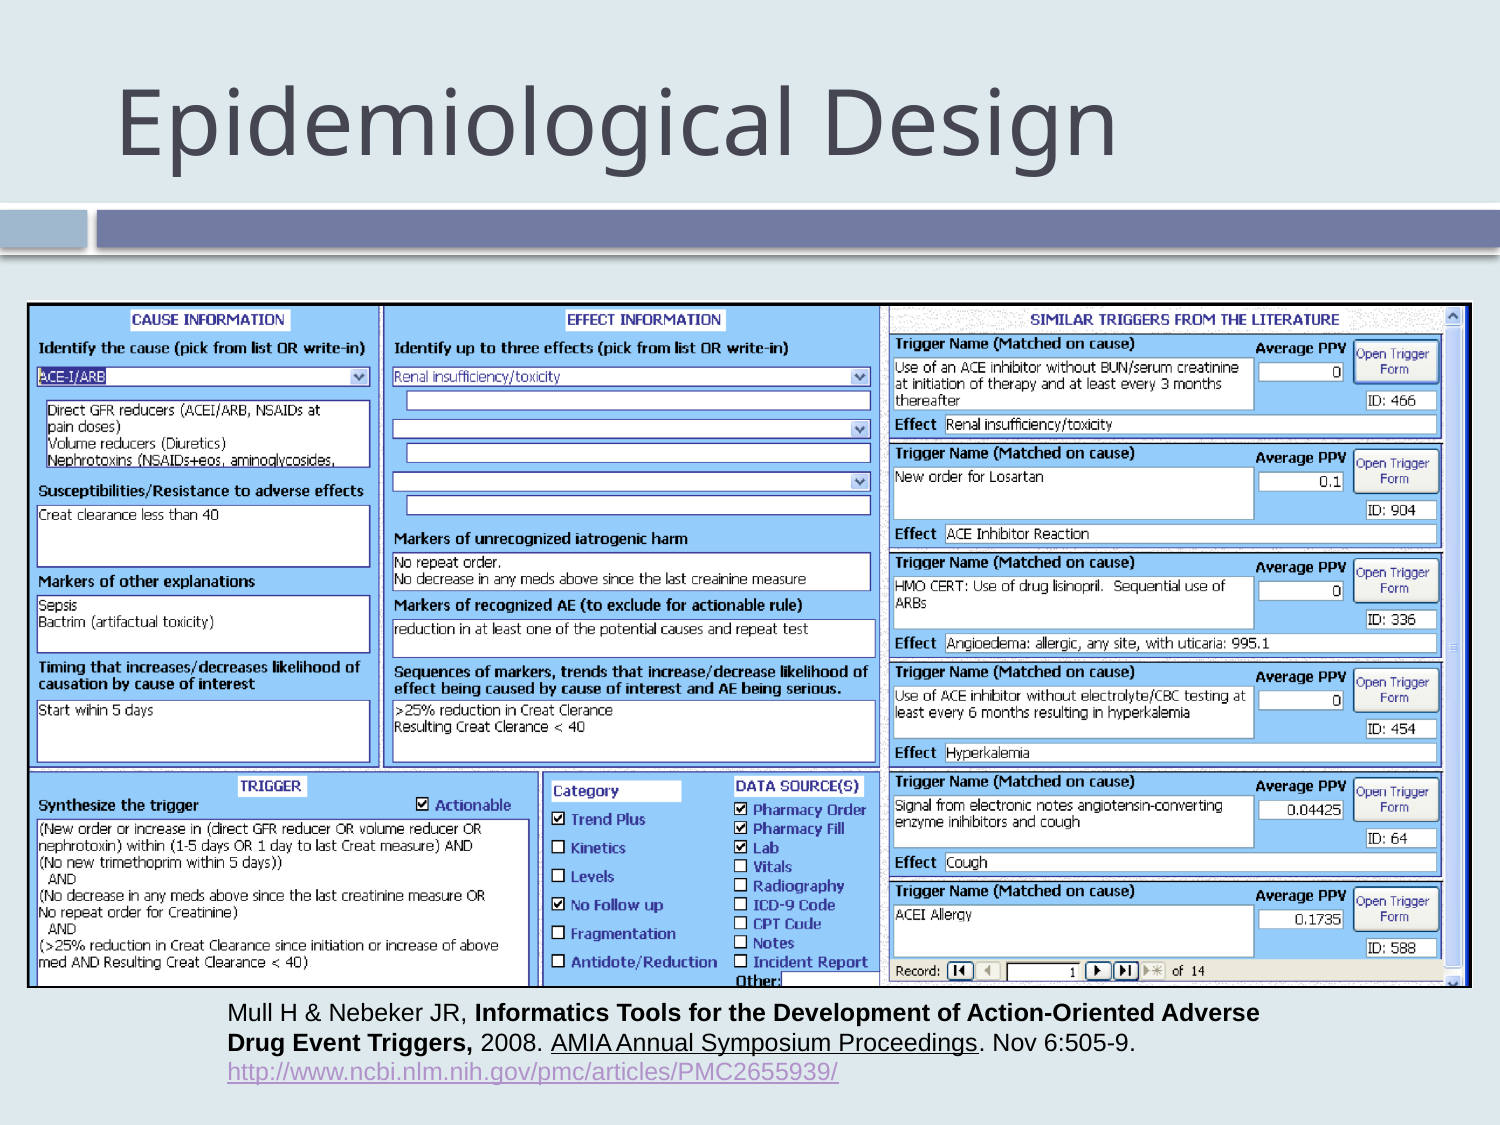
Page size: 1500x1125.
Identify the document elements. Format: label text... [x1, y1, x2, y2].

title Epidemiological Design [99, 37, 1438, 201]
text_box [26, 299, 1474, 1125]
